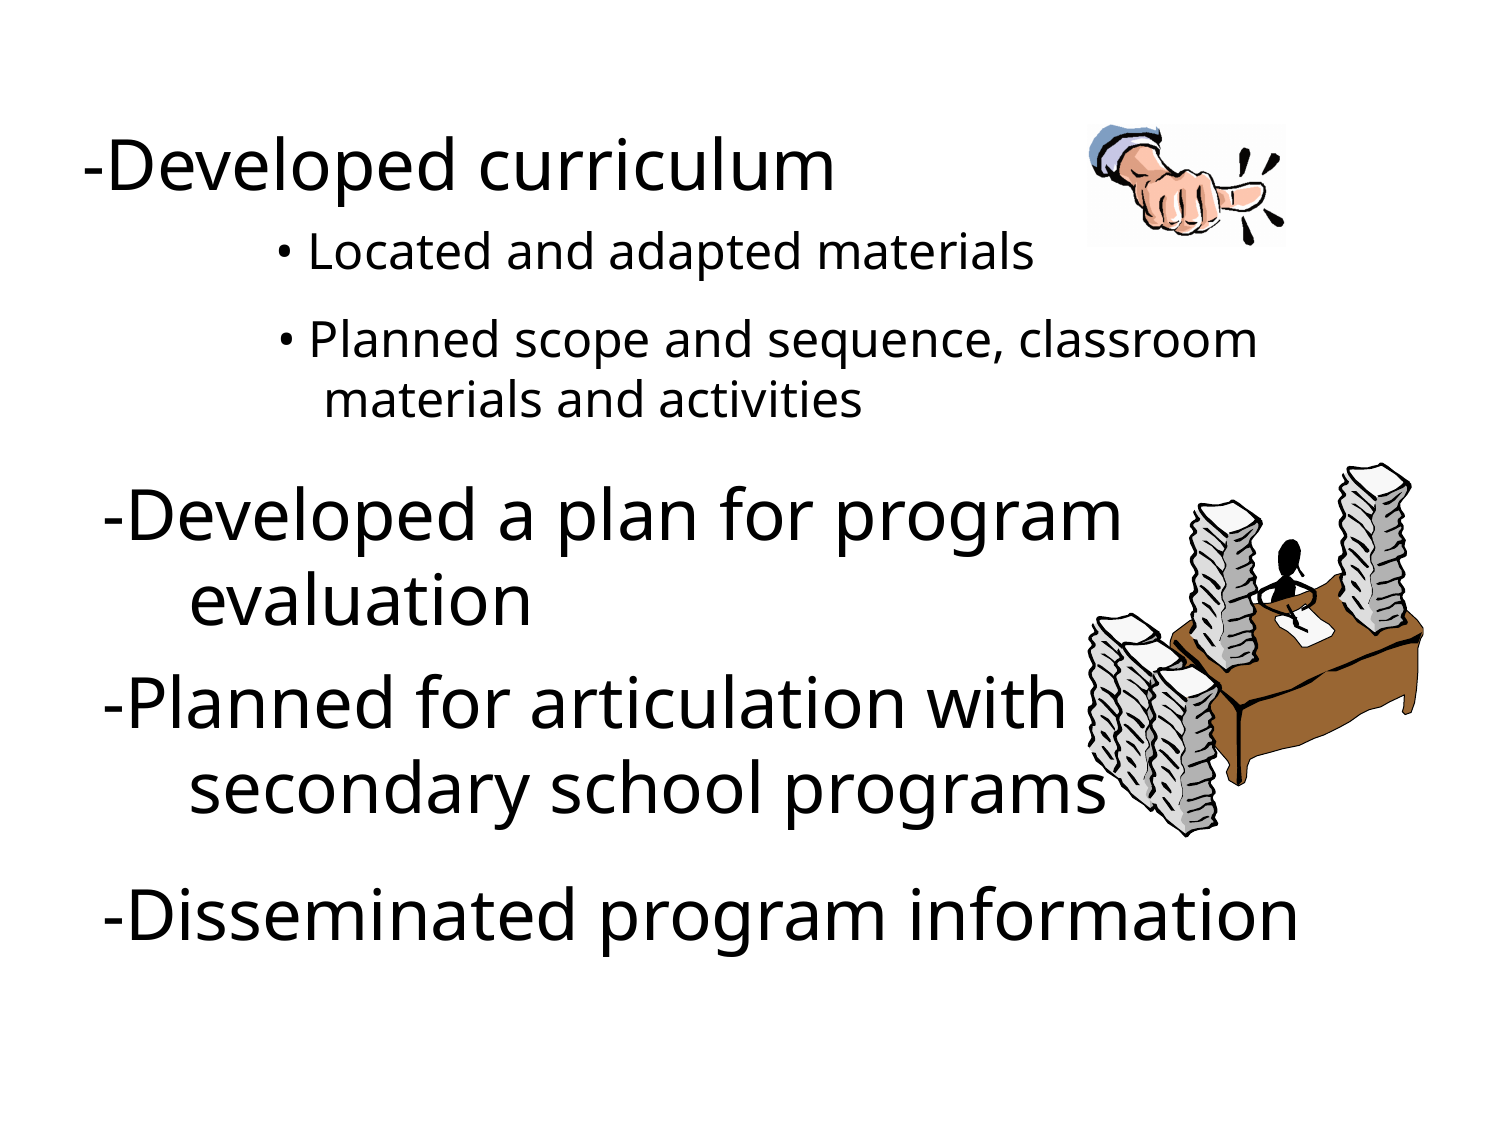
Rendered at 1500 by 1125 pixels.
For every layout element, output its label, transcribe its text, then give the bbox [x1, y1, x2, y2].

text_box • Planned scope and sequence, classroom materials and activities [262, 299, 1313, 435]
picture [1087, 462, 1424, 838]
text_box • Located and adapted materials [261, 212, 1051, 288]
text_box -Planned for articulation with secondary school programs [87, 649, 1082, 835]
text_box -Developed curriculum [67, 112, 854, 213]
picture [1088, 86, 1286, 285]
text_box -Developed a plan for program evaluation [87, 462, 1085, 648]
text_box -Disseminated program information [87, 862, 1423, 963]
